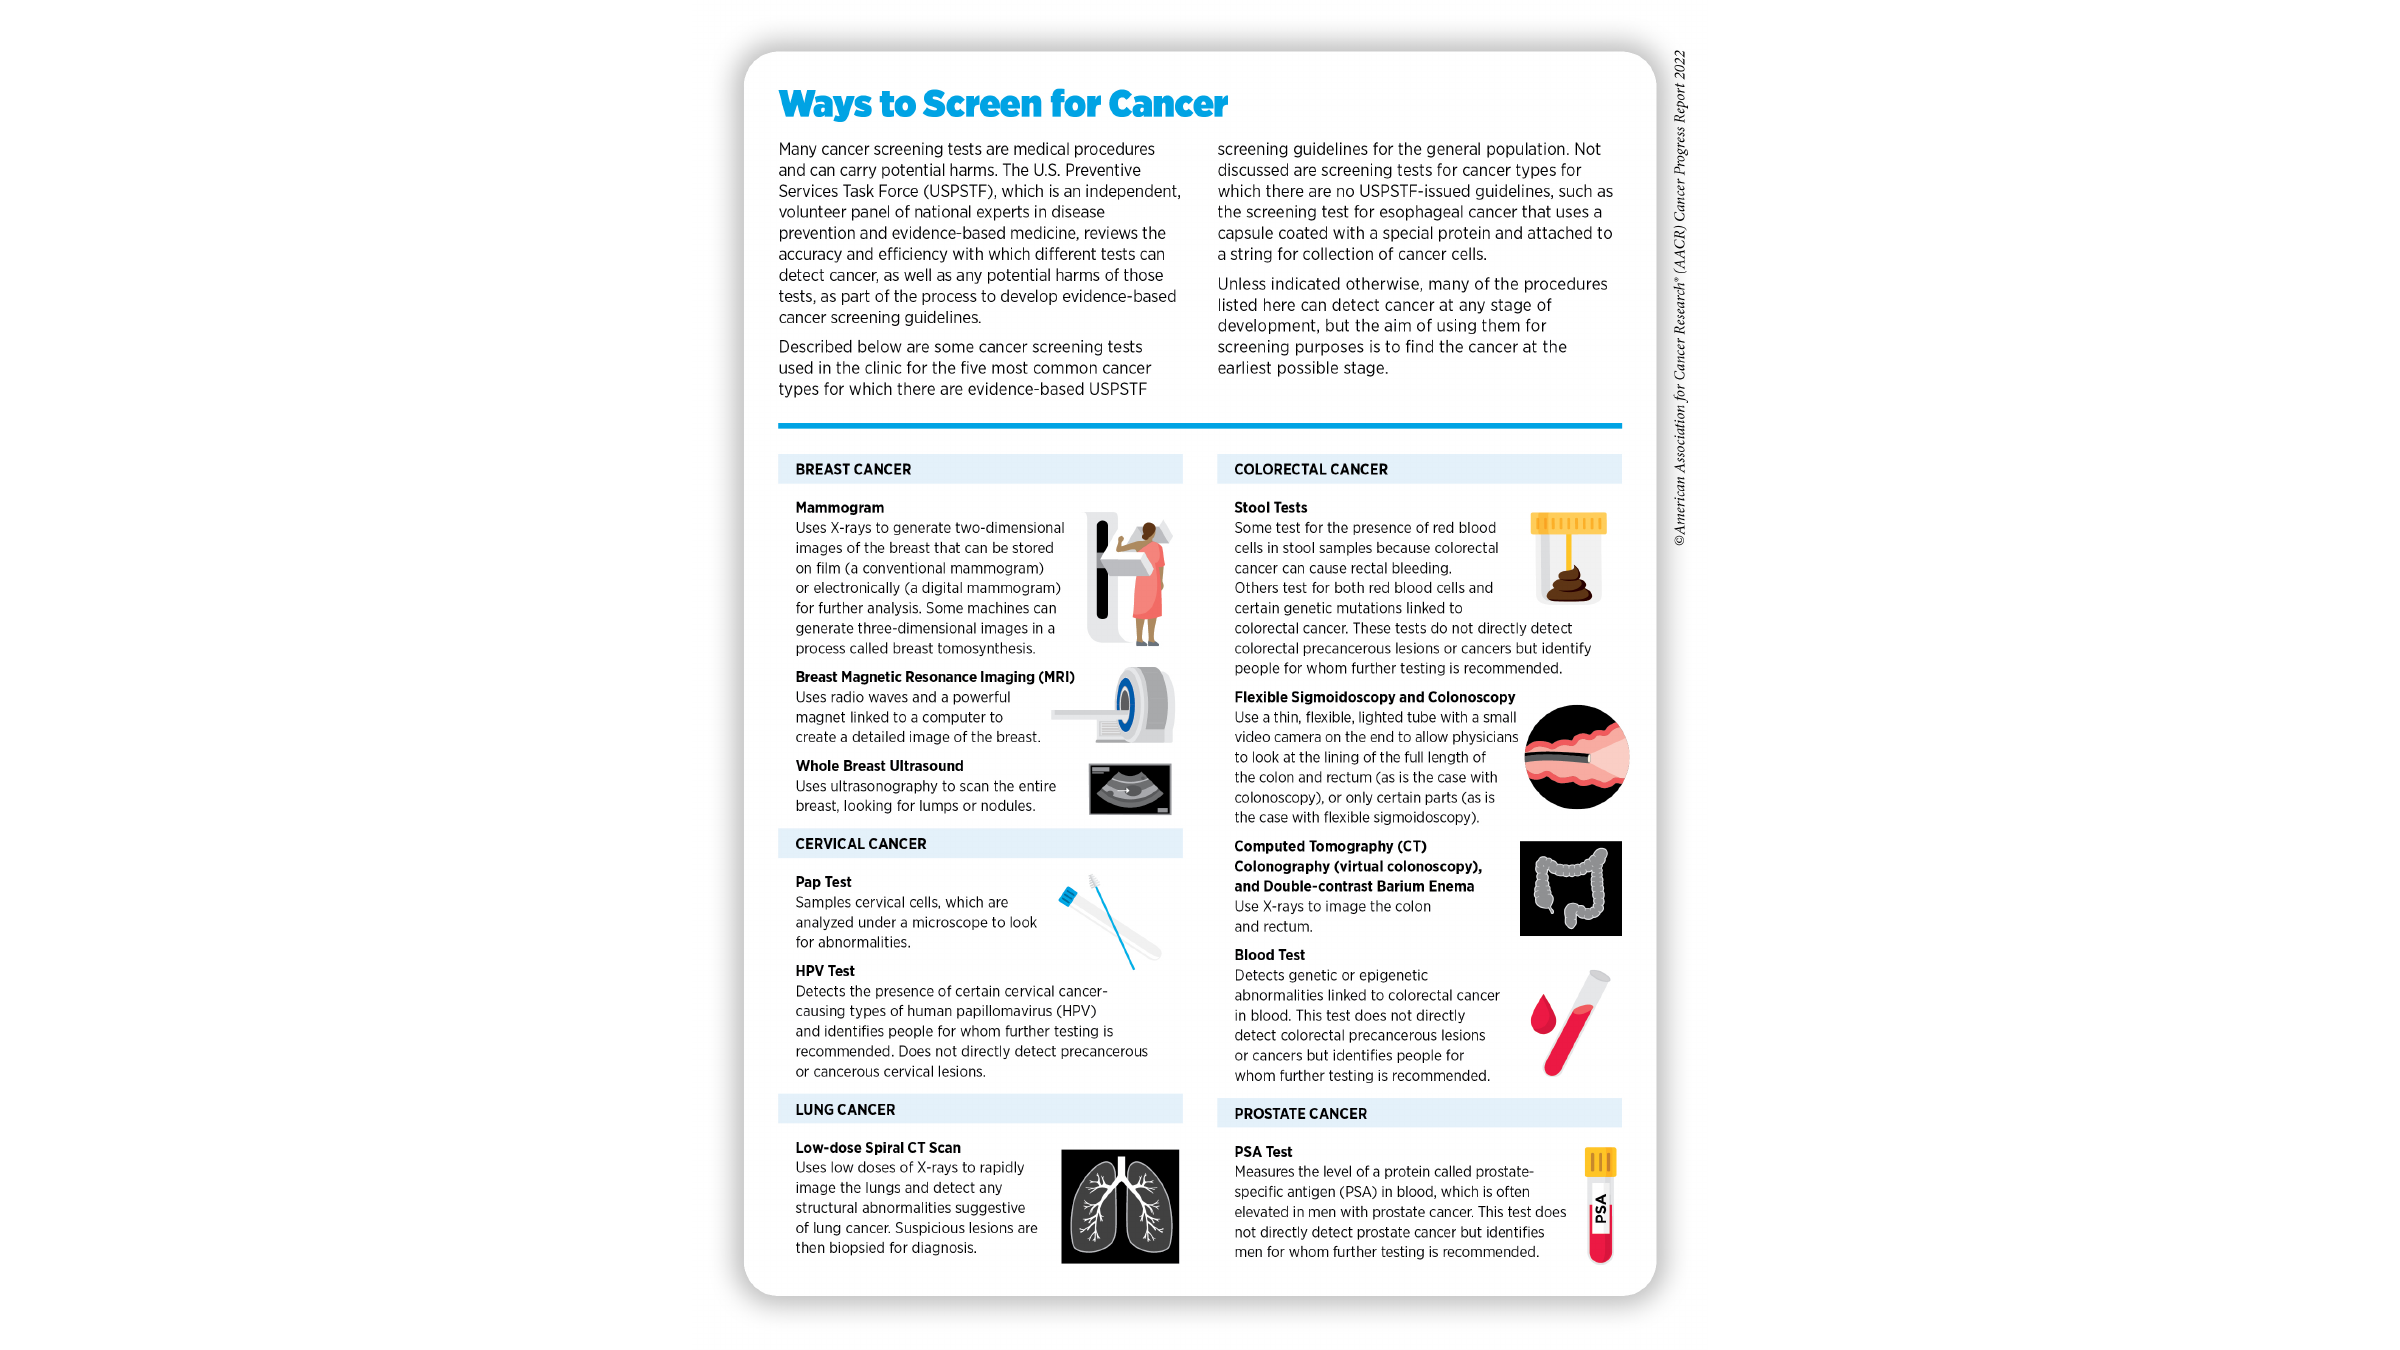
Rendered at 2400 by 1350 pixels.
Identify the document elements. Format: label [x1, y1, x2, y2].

picture [692, 0, 1708, 1350]
